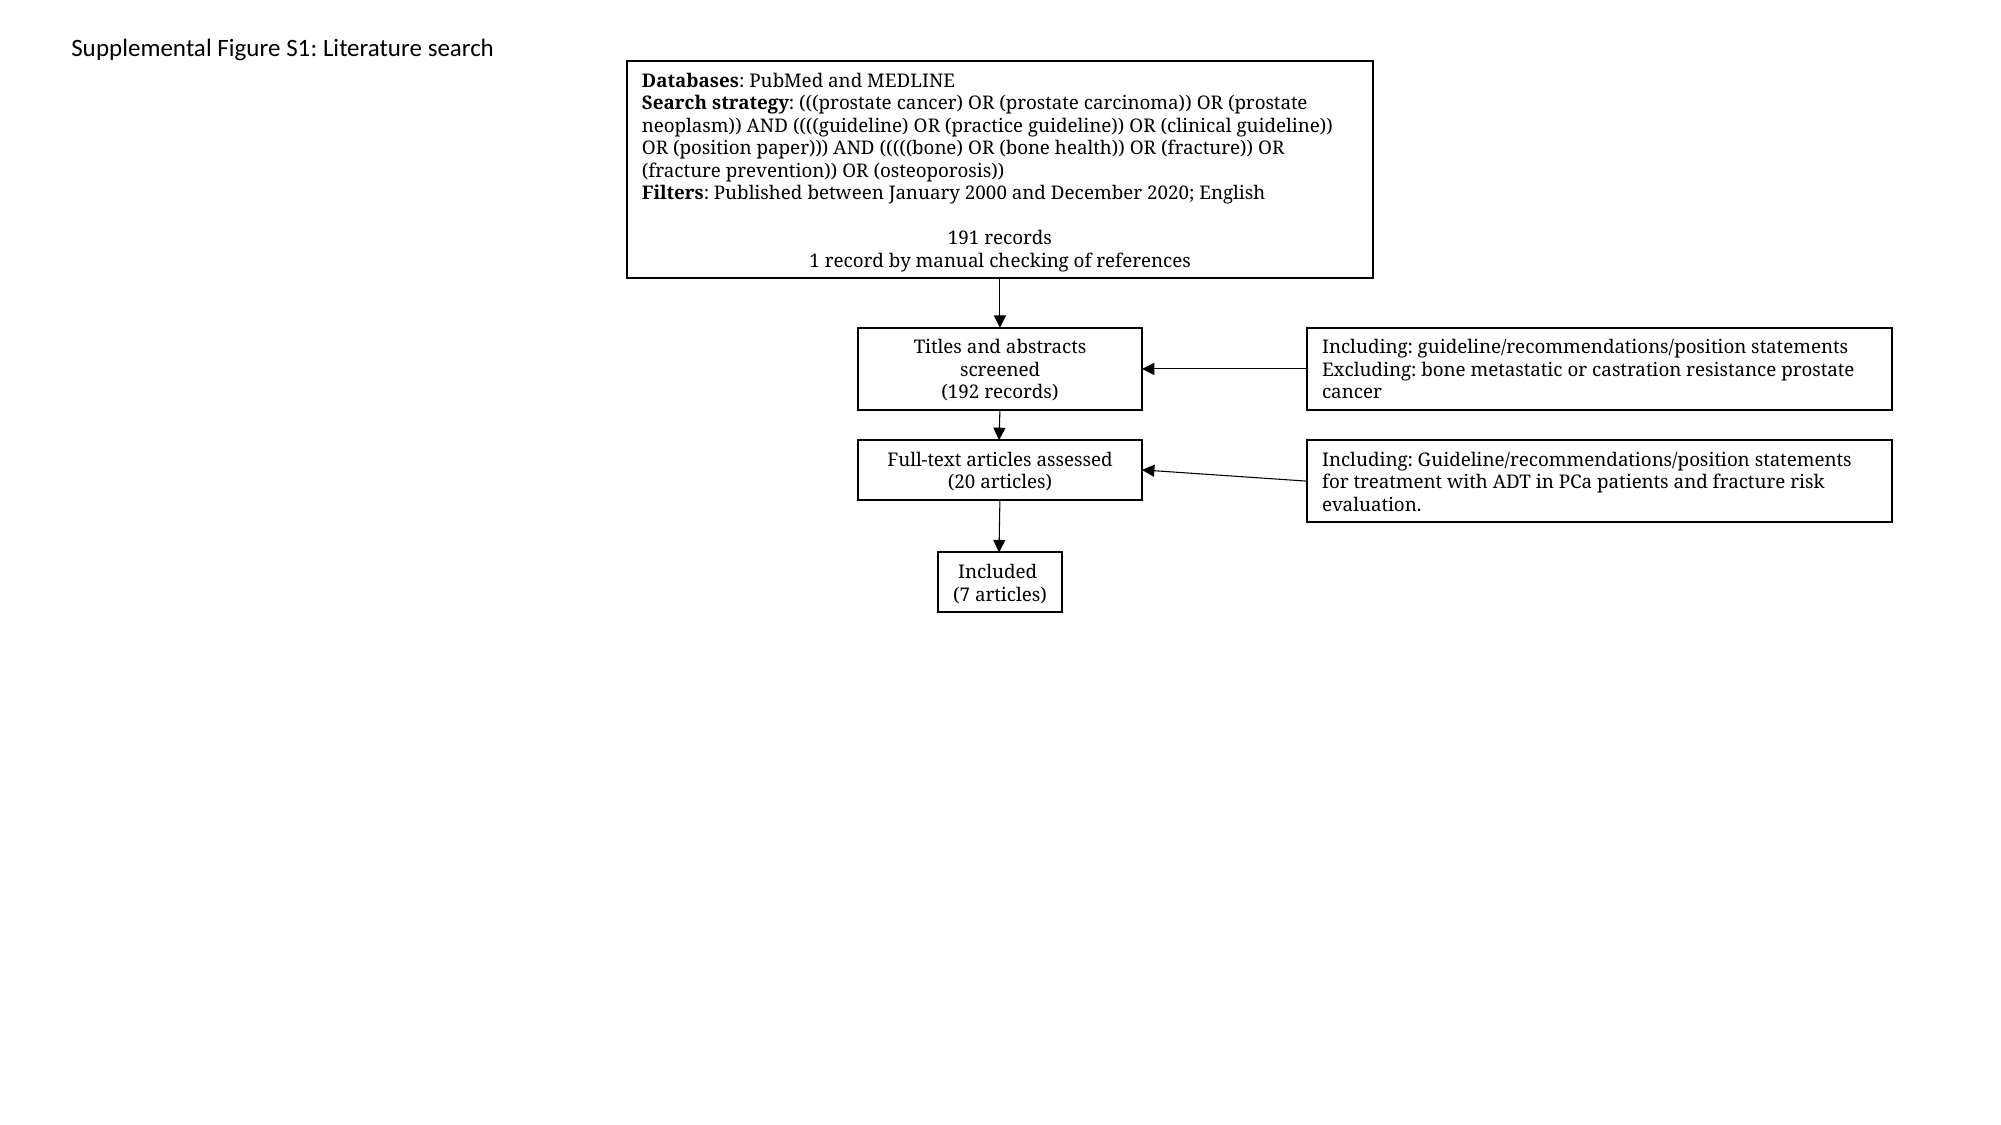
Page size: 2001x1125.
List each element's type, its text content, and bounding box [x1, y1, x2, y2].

text_box Included (7 articles) [937, 551, 1063, 613]
text_box Full-text articles assessed (20 articles) [857, 439, 1143, 501]
text_box Including: guideline/recommendations/position statements Excluding: bone metastatic or castration resistance prostate cancer [1306, 327, 1893, 411]
text_box Titles and abstracts screened (192 records) [857, 327, 1143, 411]
text_box Databases: PubMed and MEDLINE Search strategy: (((prostate cancer) OR (prostate carcinoma)) OR (prostate neoplasm)) AND ((((guideline) OR (practice guideline)) OR (clinical guideline)) OR (position paper))) AND (((((bone) OR (bone health)) OR (fracture)) OR (fracture prevention)) OR (osteoporosis)) Filters: Published between January 2000 and December 2020; English 191 records 1 record by manual checking of references [626, 60, 1374, 279]
text_box Supplemental Figure S1: Literature search [56, 24, 609, 69]
text_box Including: Guideline/recommendations/position statements for treatment with ADT in PCa patients and fracture risk evaluation. [1306, 439, 1893, 523]
